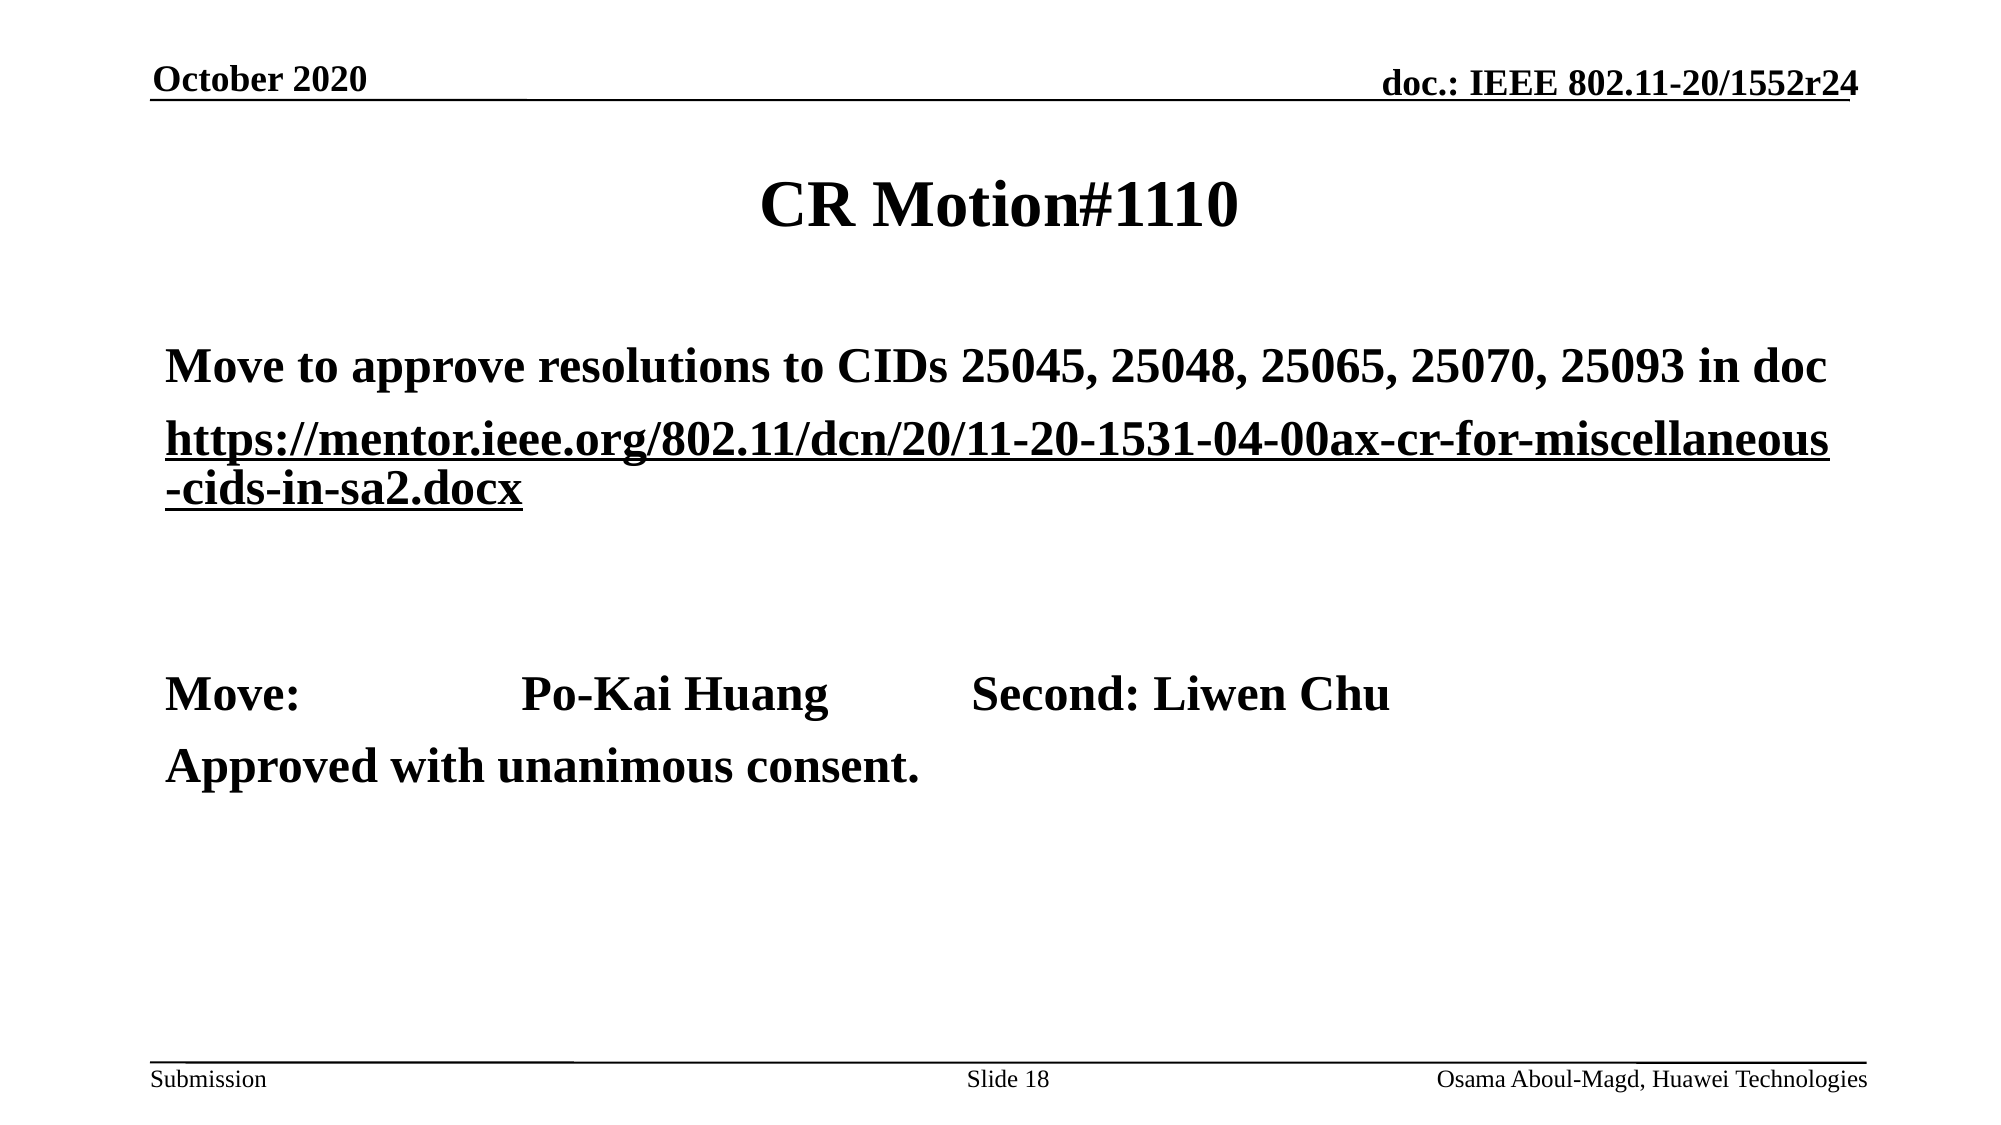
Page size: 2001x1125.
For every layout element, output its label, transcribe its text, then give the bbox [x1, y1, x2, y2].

slide_number Slide 18 [950, 1061, 1067, 1123]
title CR Motion#1110 [149, 112, 1850, 288]
list Move to approve resolutions to CIDs 25045, 25048, 25065, 25070, 25093 in doc https://mentor.ieee.org/802.11/dcn/20/11-20-1531-04-00ax-cr-for-miscellaneous-cids-in-sa2.docx Move: Po-Kai Huang Second: Liwen Chu Approved with unanimous consent. [149, 324, 1850, 1000]
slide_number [152, 54, 563, 100]
footer Osama Aboul-Magd, Huawei Technologies [1171, 1061, 1869, 1093]
